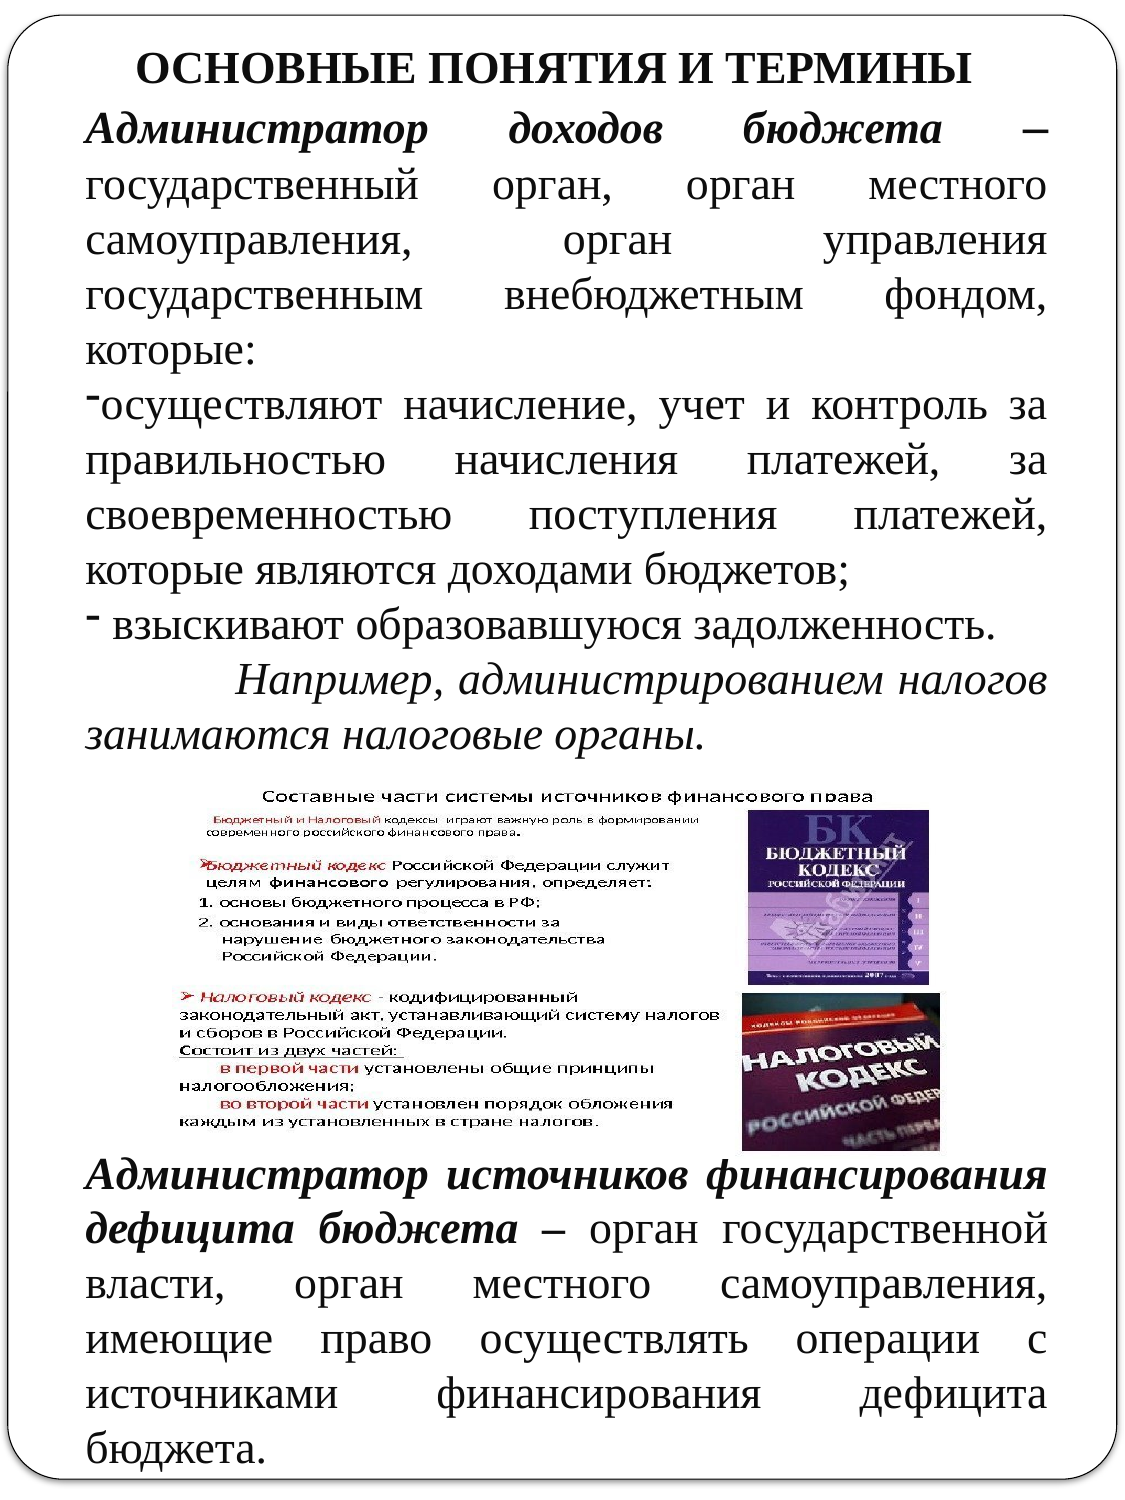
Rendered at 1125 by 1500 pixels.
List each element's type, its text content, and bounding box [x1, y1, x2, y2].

picture [172, 760, 965, 1159]
text_box ОСНОВНЫЕ ПОНЯТИЯ И ТЕРМИНЫ Администратор доходов бюджета – государственный орган, орган местного самоуправления, орган управления государственным внебюджетным фондом, которые: осуществляют начисление, учет и контроль за правильностью начисления платежей, за своевременностью поступления платежей, которые являются доходами бюджетов; взыскивают образовавшуюся задолженность. Например, администрированием налогов занимаются налоговые органы. Администратор источников финансирования дефицита бюджета – орган государственной власти, орган местного самоуправления, имеющие право осуществлять операции с источниками финансирования дефицита бюджета. [70, 26, 1063, 1481]
text_box [25, 0, 76, 27]
